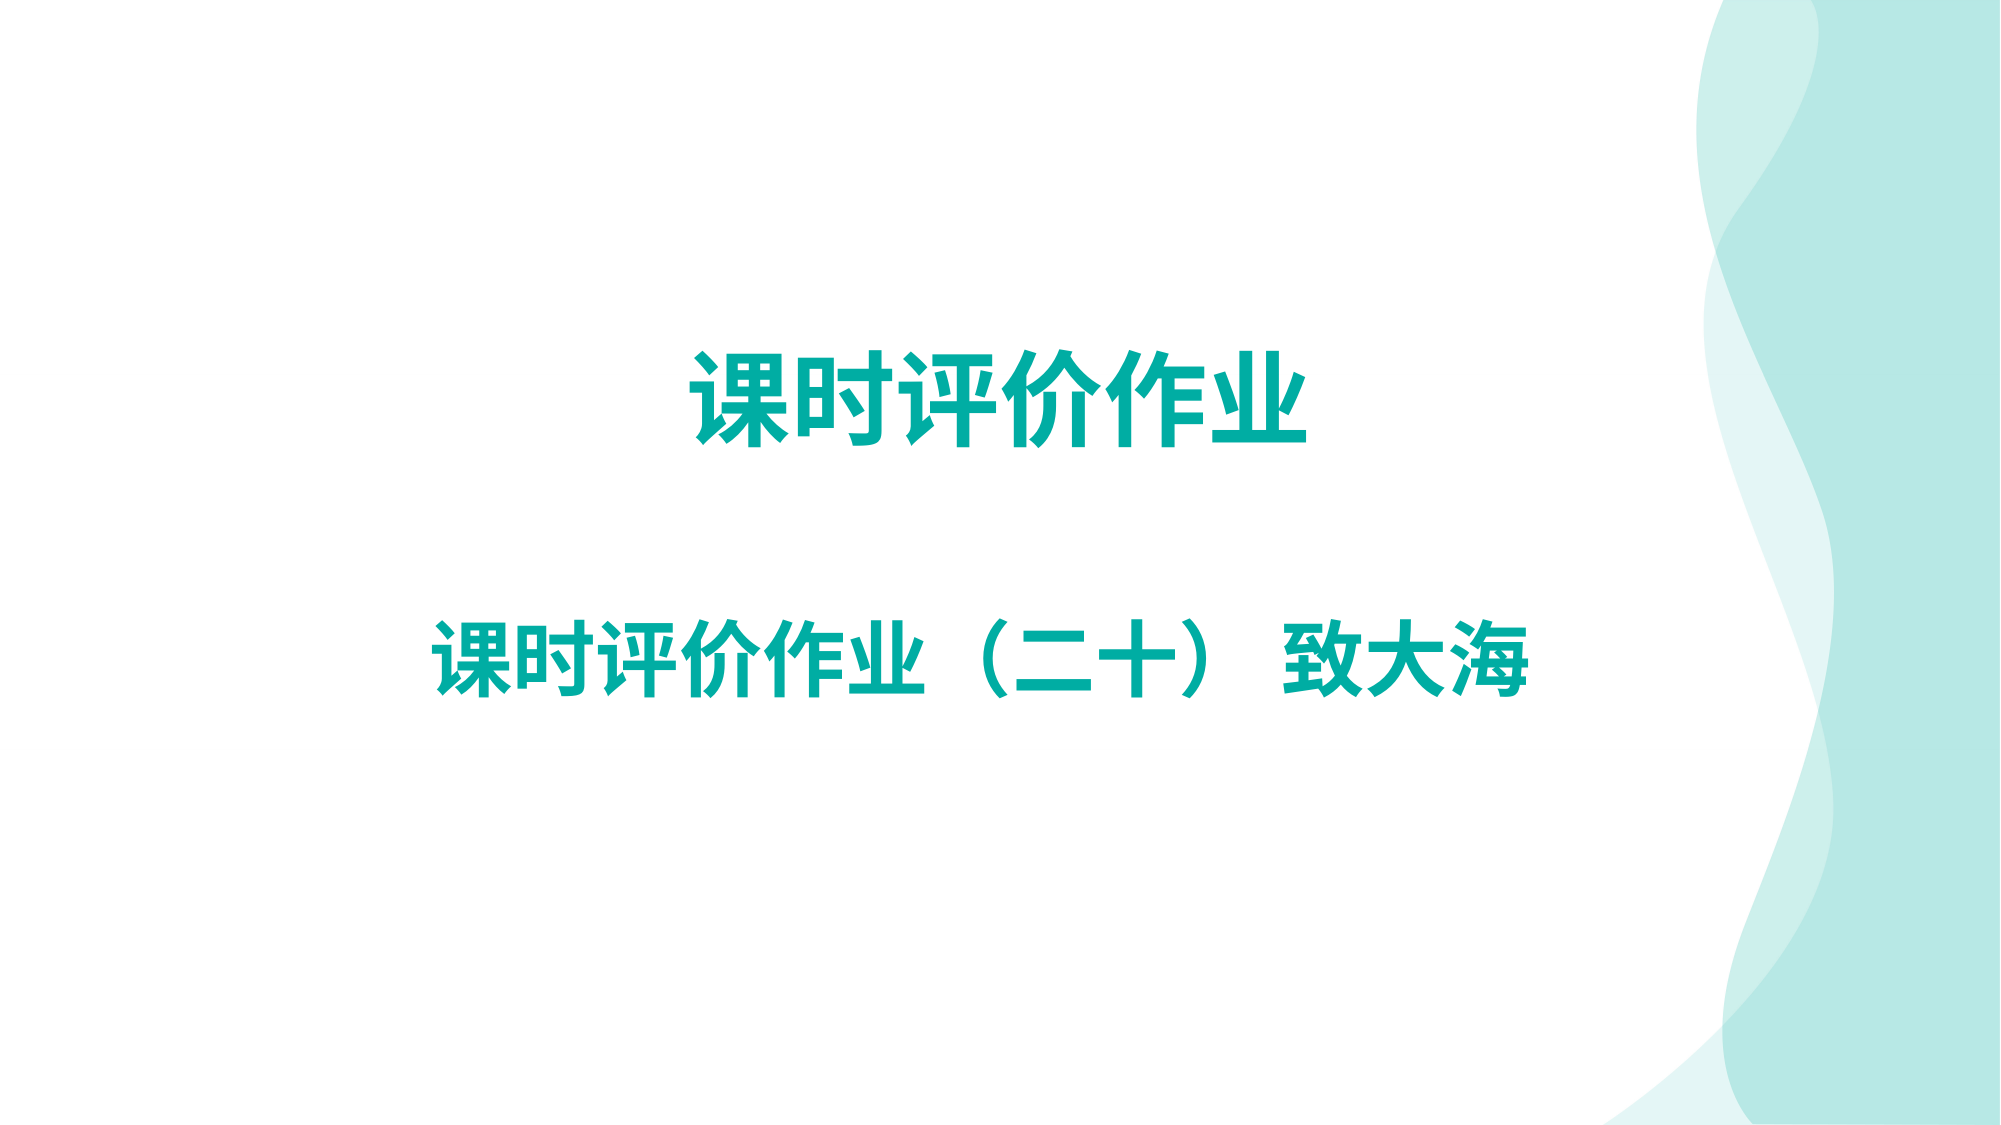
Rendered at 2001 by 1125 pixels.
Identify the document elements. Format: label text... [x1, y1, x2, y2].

picture [0, 461, 2000, 1125]
text_box 课时评价作业（二十） 致大海 [76, 602, 1884, 805]
text_box 课时评价作业 [0, 329, 2000, 461]
picture [0, 0, 2000, 329]
